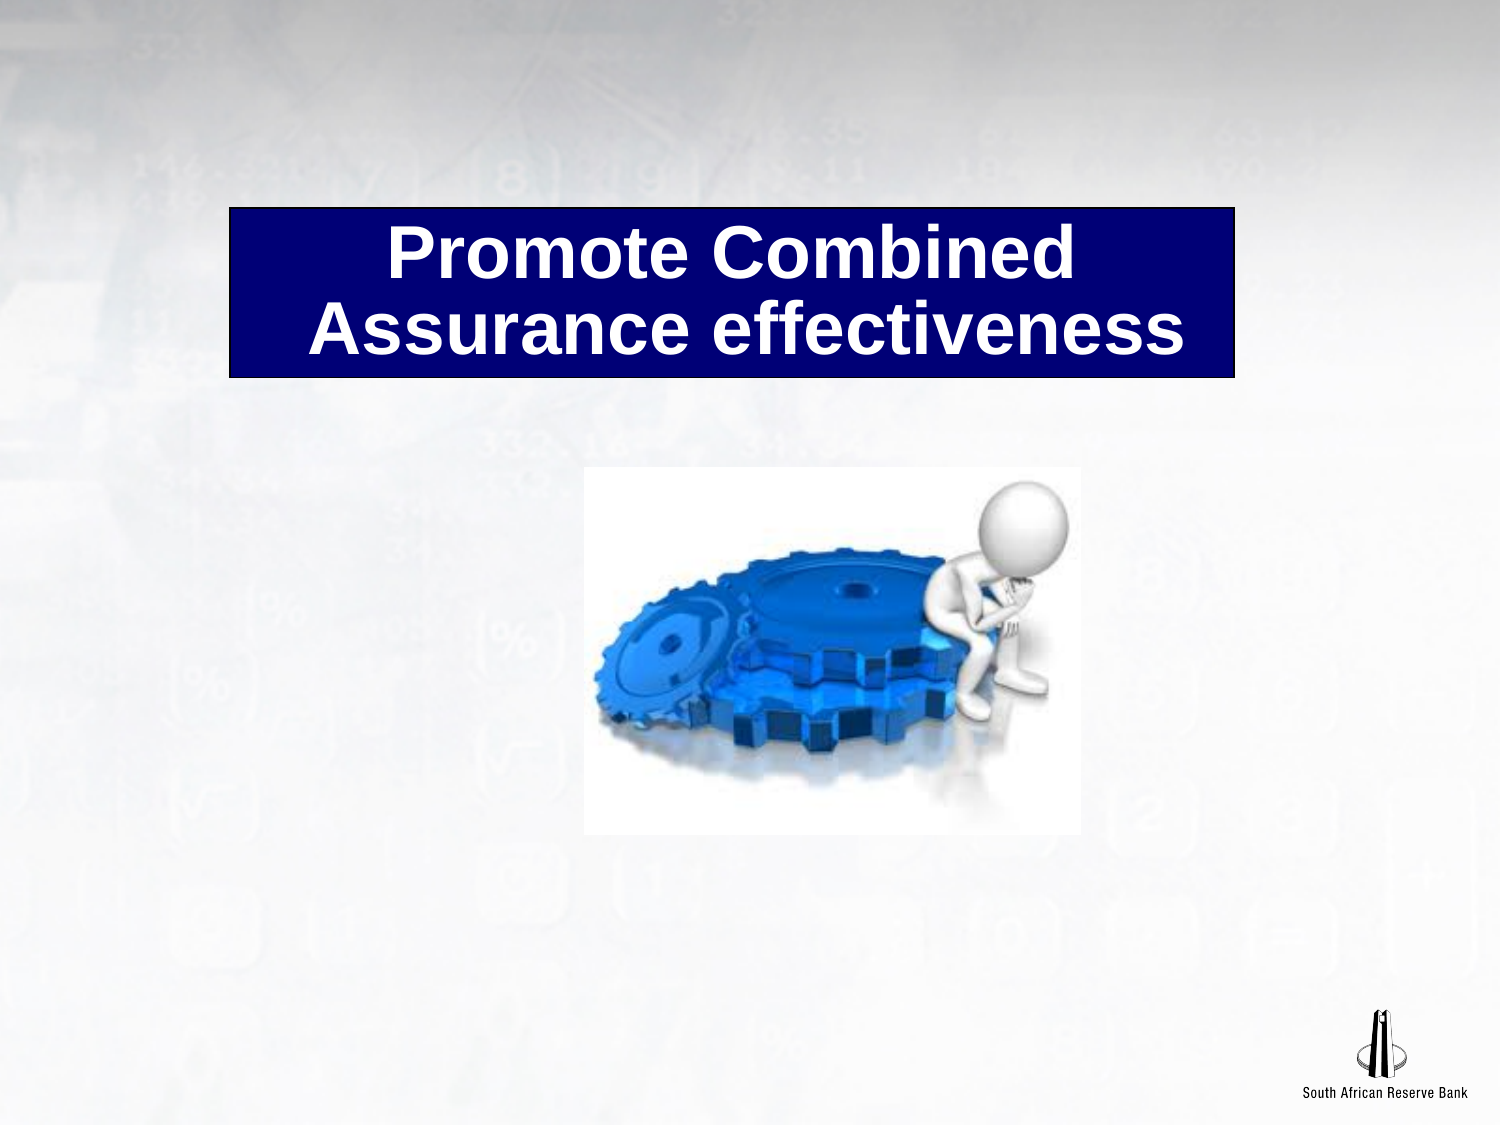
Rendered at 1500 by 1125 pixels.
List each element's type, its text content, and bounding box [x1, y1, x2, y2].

title Promote Combined Assurance effectiveness [229, 207, 1235, 378]
picture [0, 0, 1500, 1125]
